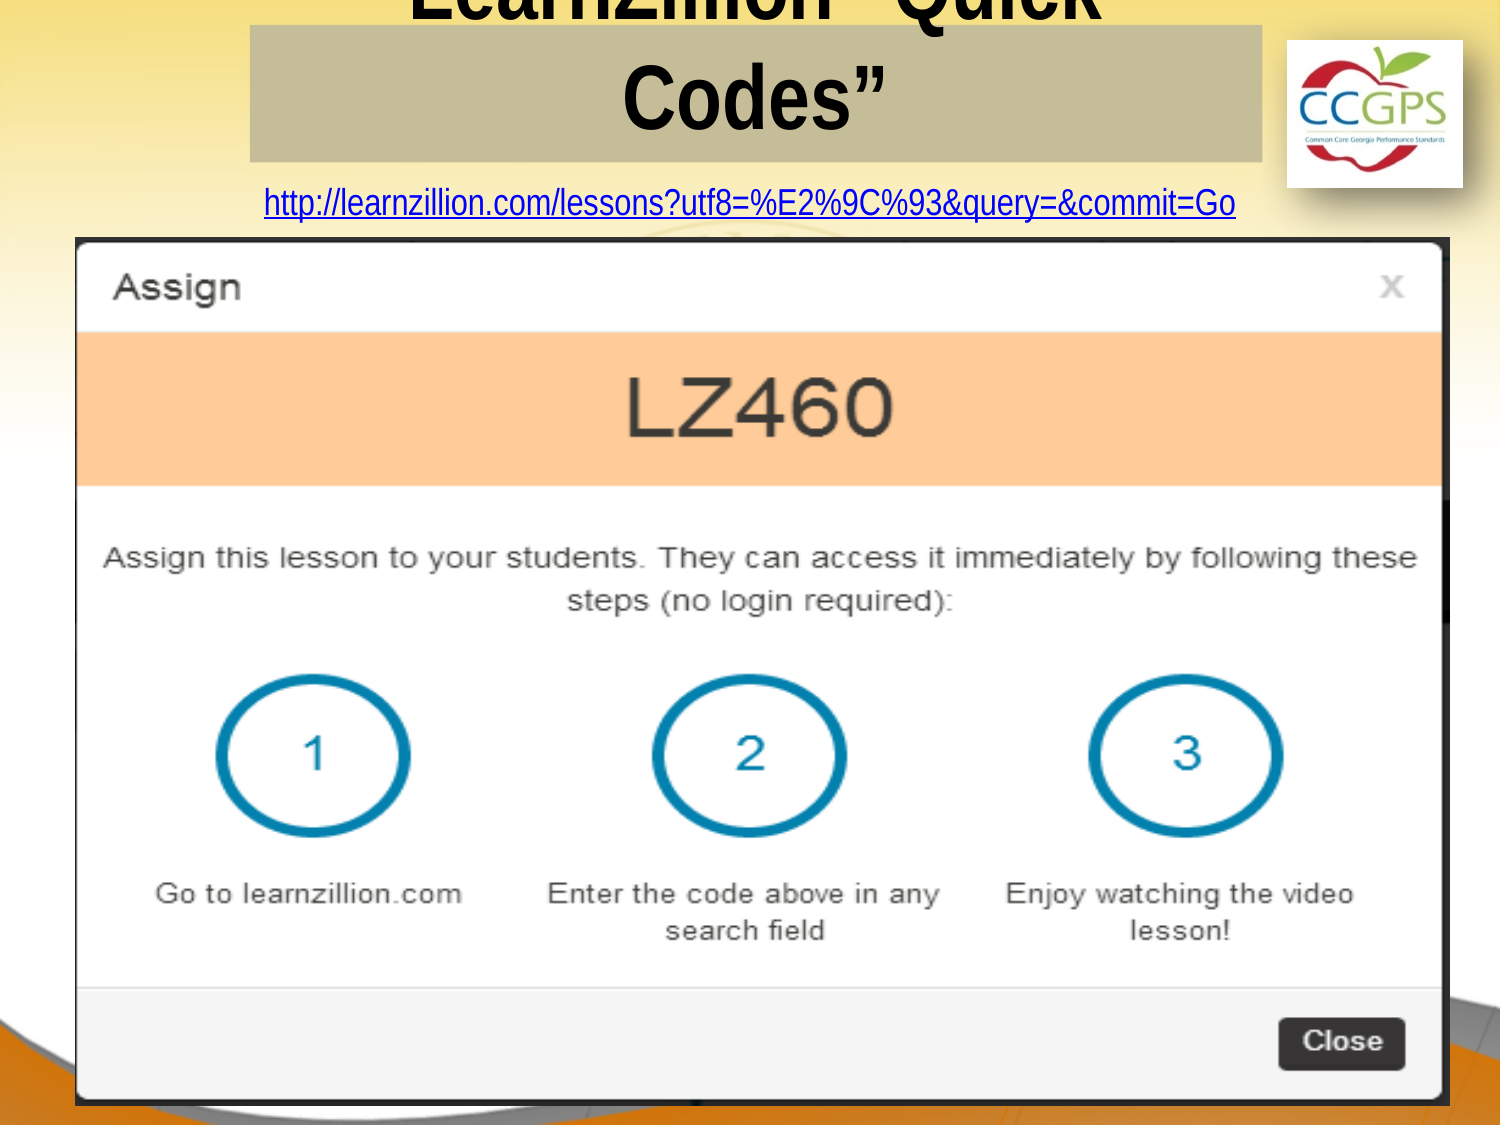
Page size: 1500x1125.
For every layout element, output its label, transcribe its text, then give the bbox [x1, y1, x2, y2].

text_box LearnZillion “Quick Codes” [249, 24, 1263, 163]
picture [0, 0, 1500, 1125]
text_box [75, 237, 1450, 1106]
text_box http://learnzillion.com/lessons?utf8=%E2%9C%93&query=&commit=Go [74, 164, 1425, 238]
